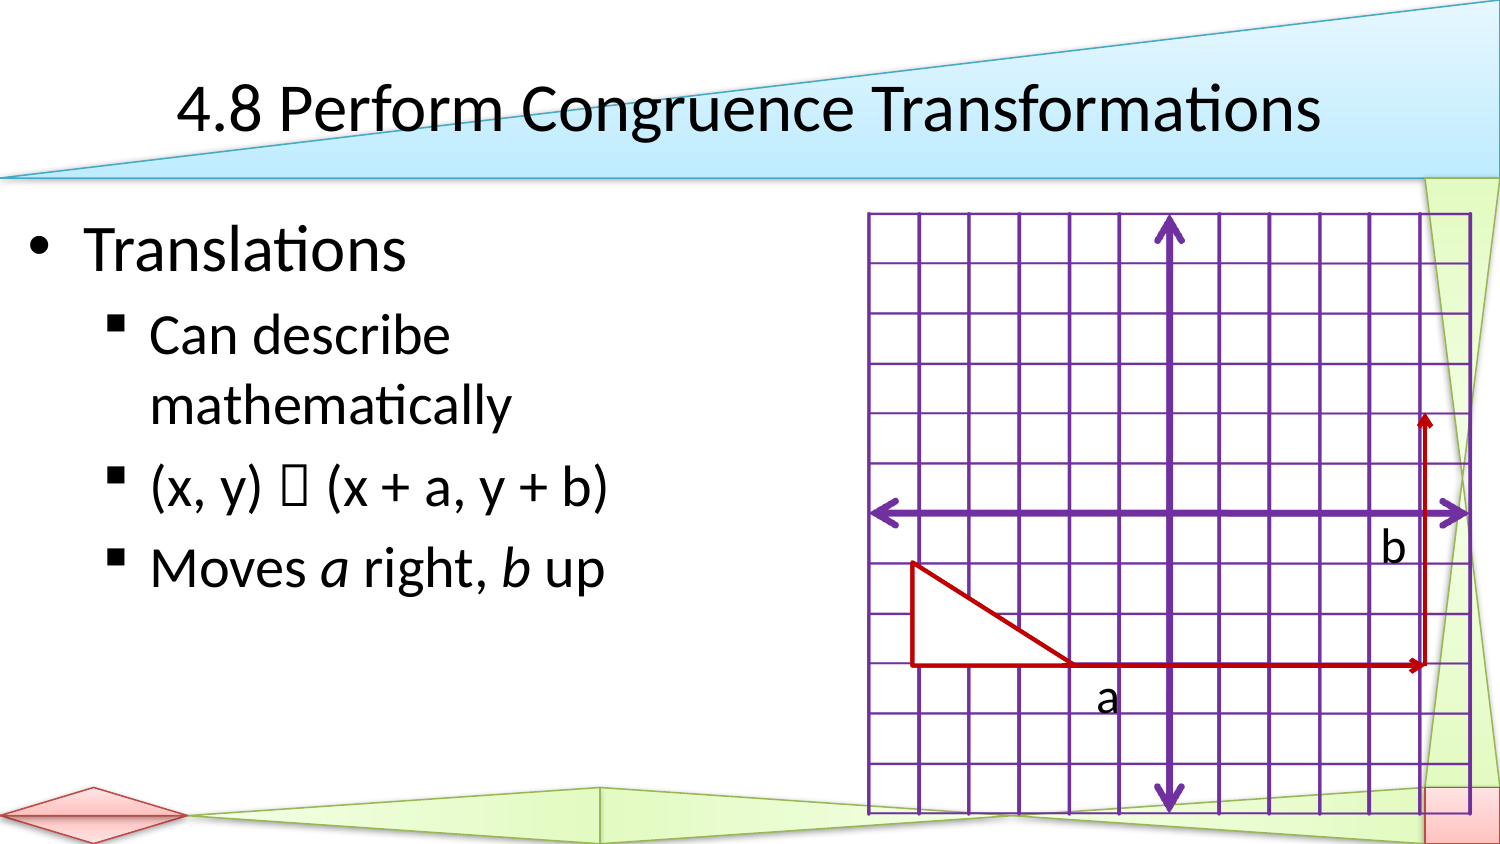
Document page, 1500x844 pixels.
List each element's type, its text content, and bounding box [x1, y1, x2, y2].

title 4.8 Perform Congruence Transformations [75, 33, 1425, 175]
picture [837, 181, 1500, 844]
list Translations Can describe mathematically (x, y)  (x + a, y + b) Moves a right, b up [12, 196, 675, 754]
